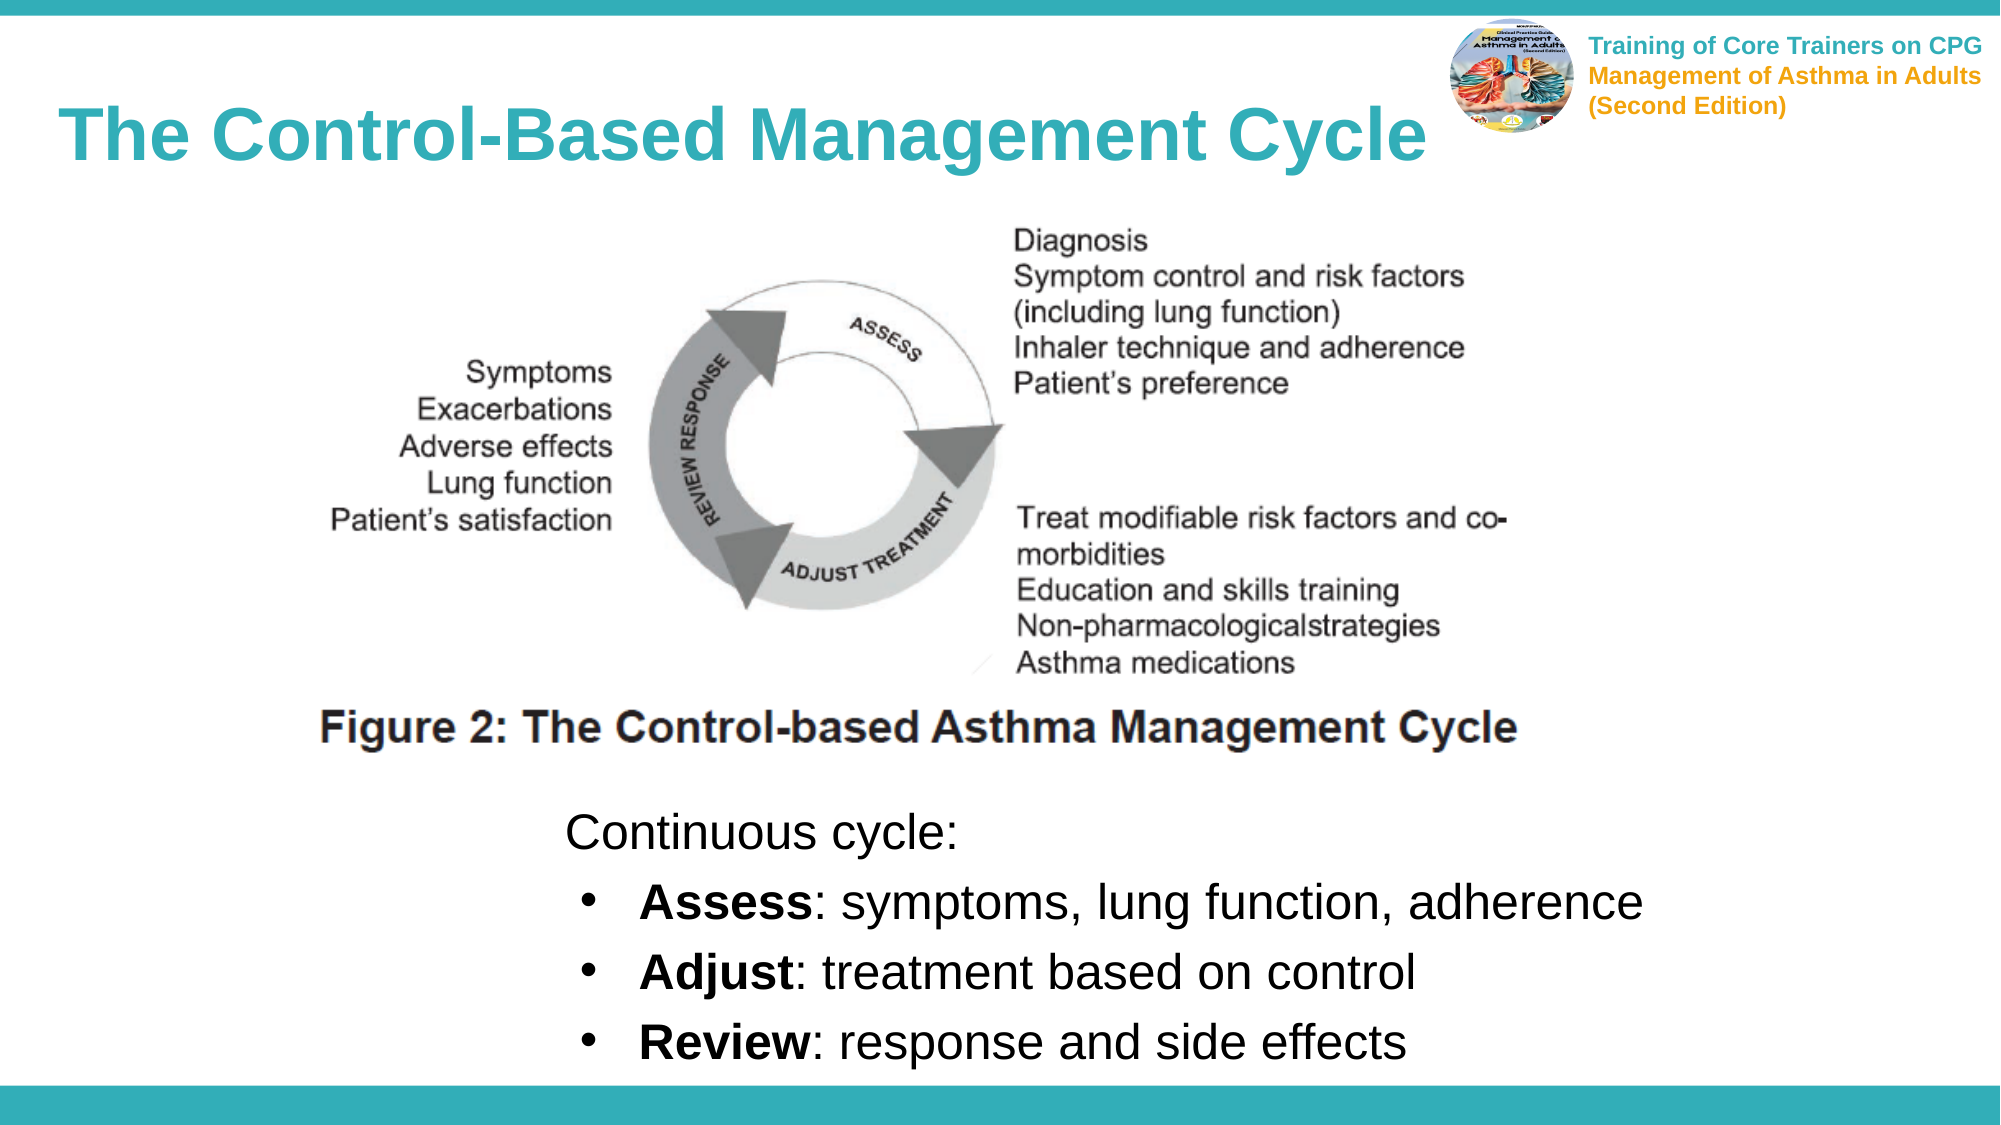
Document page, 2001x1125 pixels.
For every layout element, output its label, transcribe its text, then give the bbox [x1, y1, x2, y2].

picture [222, 196, 1590, 790]
list The Control-Based Management Cycle [43, 67, 2000, 194]
text_box Continuous cycle: Assess: symptoms, lung function, adherence Adjust: treatment based on control Review: response and side effects [550, 791, 1917, 1082]
picture [1450, 18, 1573, 67]
